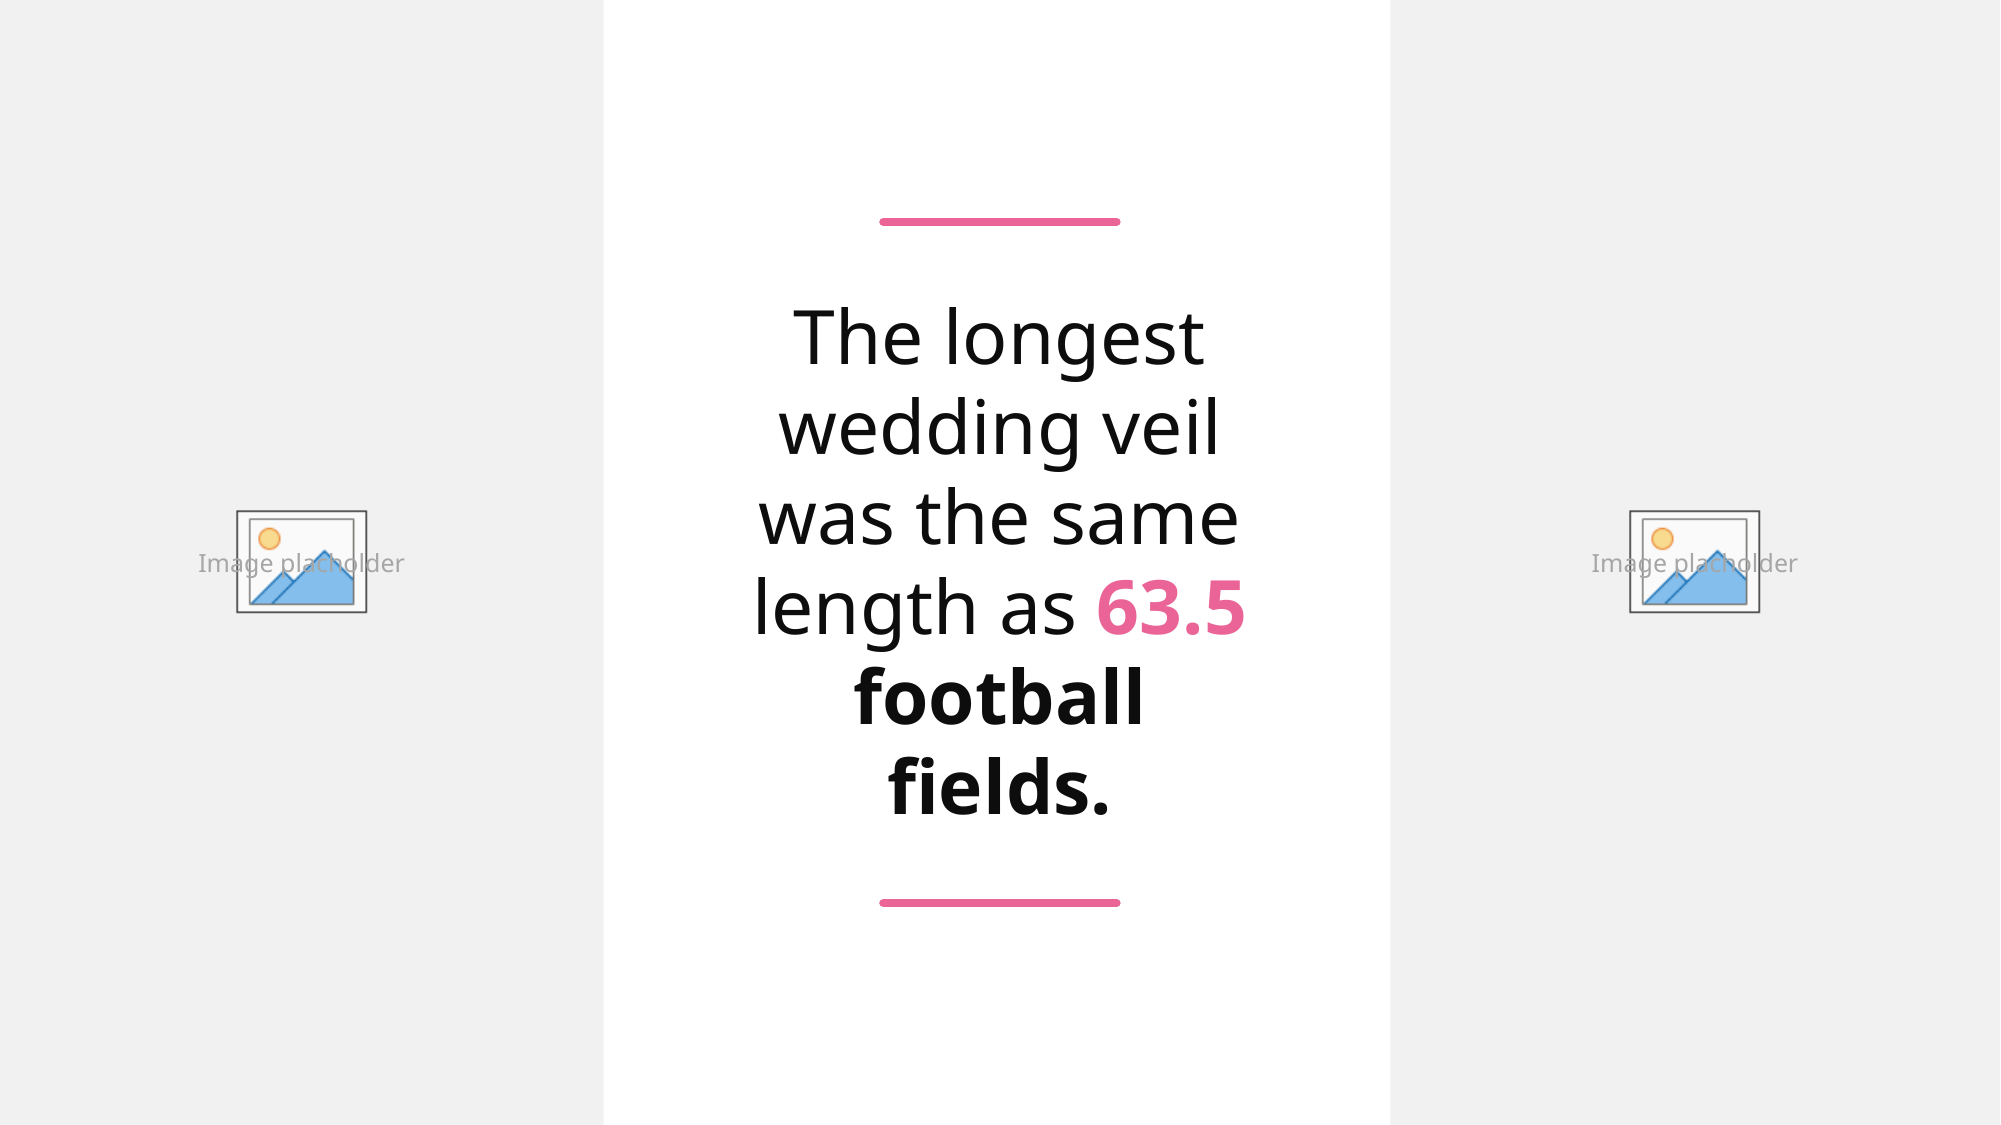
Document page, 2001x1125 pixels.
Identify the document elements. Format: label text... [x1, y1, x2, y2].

picture [0, 0, 604, 1125]
text_box The longest wedding veil was the same length as 63.5 football fields. [720, 282, 1280, 837]
picture [1390, 0, 2000, 1125]
